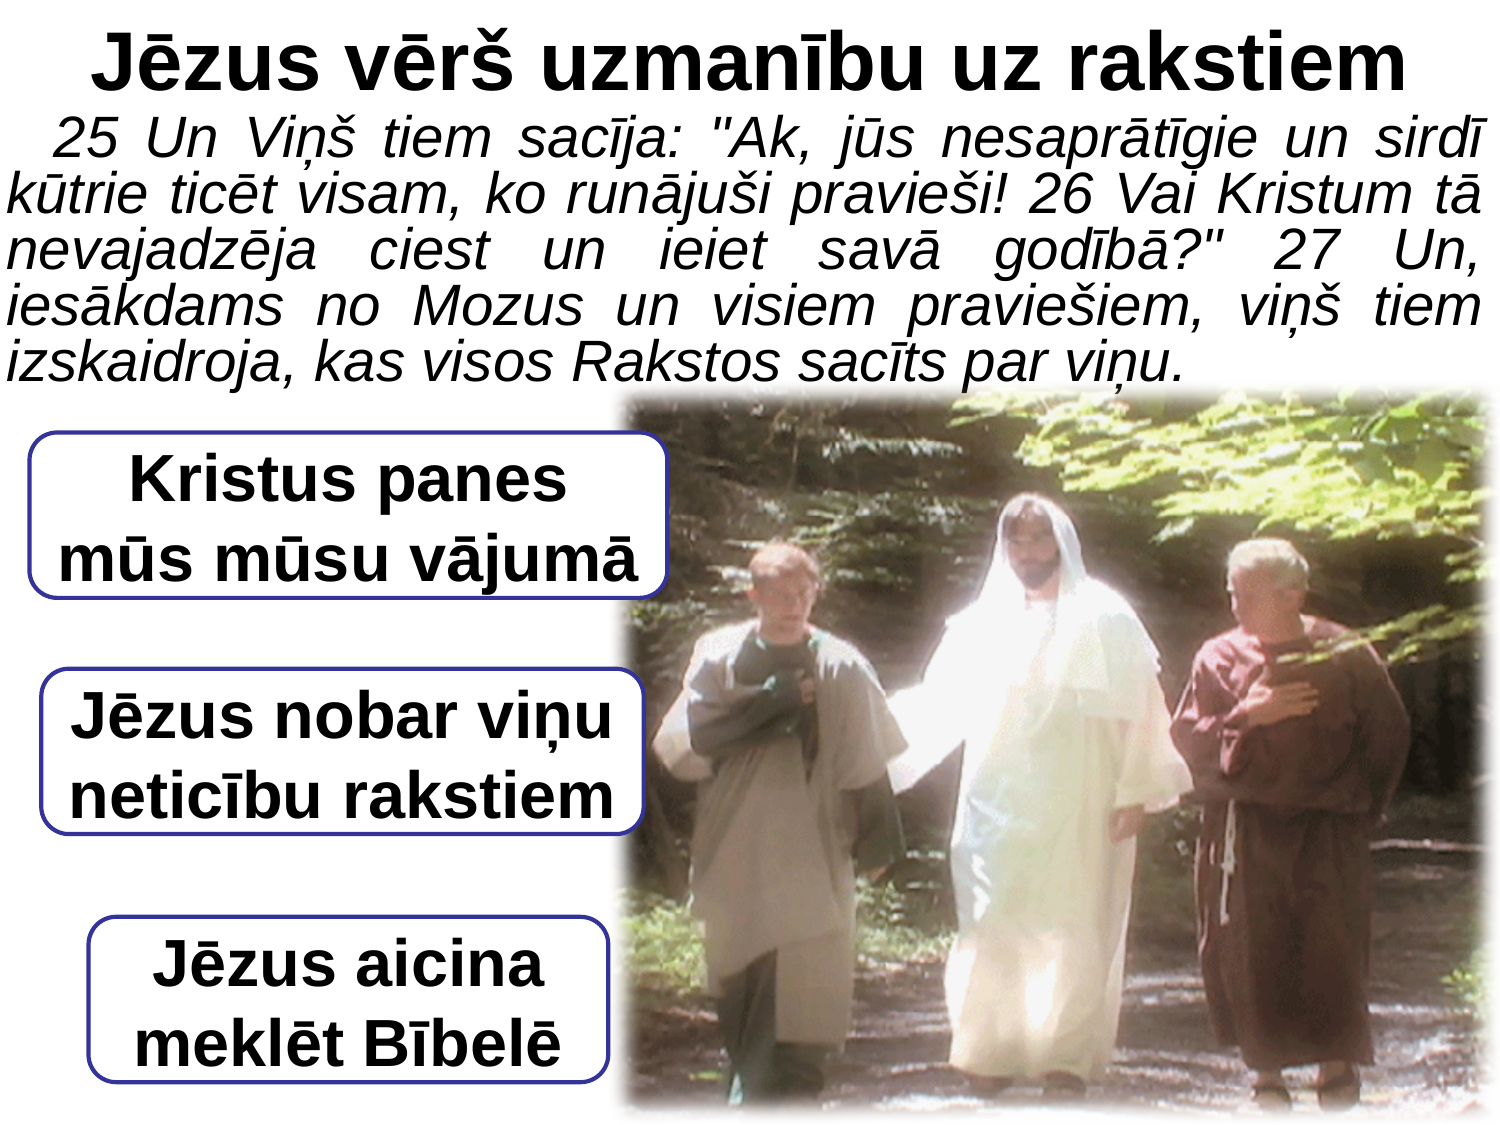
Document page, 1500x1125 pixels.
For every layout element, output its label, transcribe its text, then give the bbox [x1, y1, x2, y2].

text_box Jēzus aicina meklēt Bībelē [86, 914, 602, 1085]
text_box Kristus panes mūs mūsu vājumā [27, 430, 602, 600]
text_box Jēzus vērš uzmanību uz rakstiem [0, 0, 1500, 142]
text_box Jēzus nobar viņu neticību rakstiem [39, 666, 602, 837]
list 25 Un Viņš tiem sacīja: "Ak, jūs nesaprātīgie un sirdī kūtrie ticēt visam, ko runājuši pravieši! 26 Vai Kristum tā nevajadzēja ciest un ieiet savā godībā?" 27 Un, iesākdams no Mozus un visiem praviešiem, viņš tiem izskaidroja, kas visos Rakstos sacīts par viņu. [0, 142, 1500, 303]
picture [607, 380, 1500, 1125]
